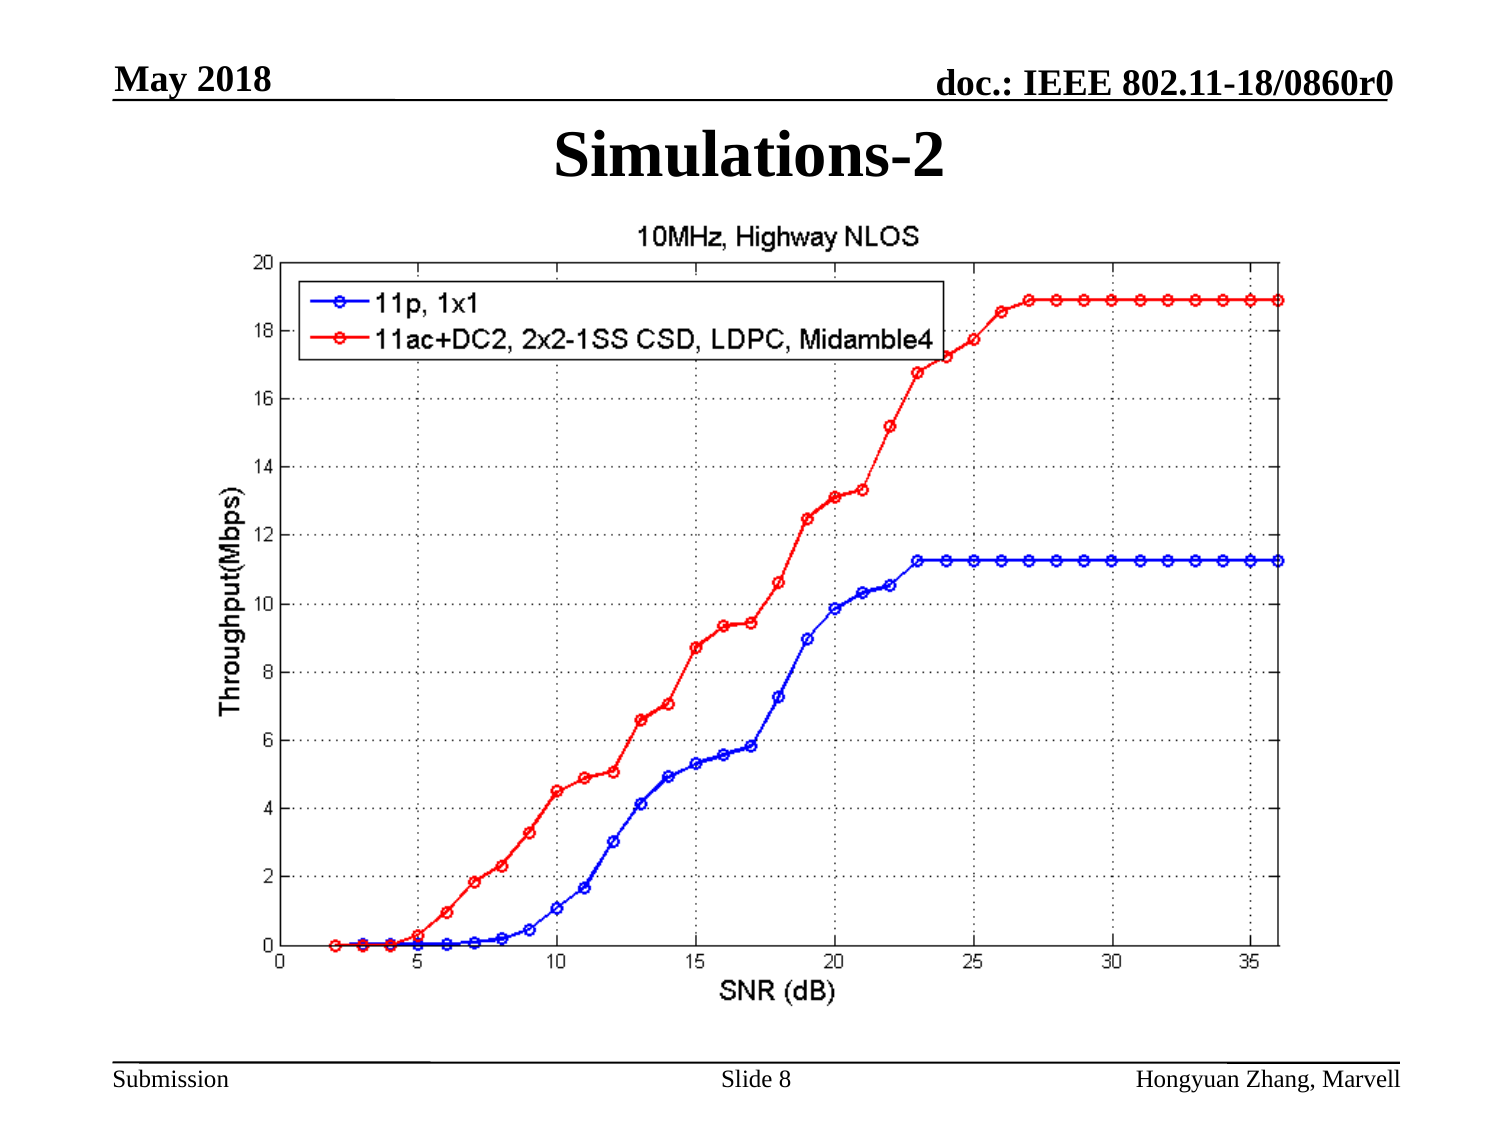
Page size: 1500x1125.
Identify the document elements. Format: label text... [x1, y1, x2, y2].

title Simulations-2 [112, 112, 1388, 188]
picture [112, 200, 1402, 1039]
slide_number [114, 54, 423, 100]
footer Hongyuan Zhang, Marvell [878, 1061, 1402, 1093]
slide_number Slide 8 [712, 1061, 800, 1123]
